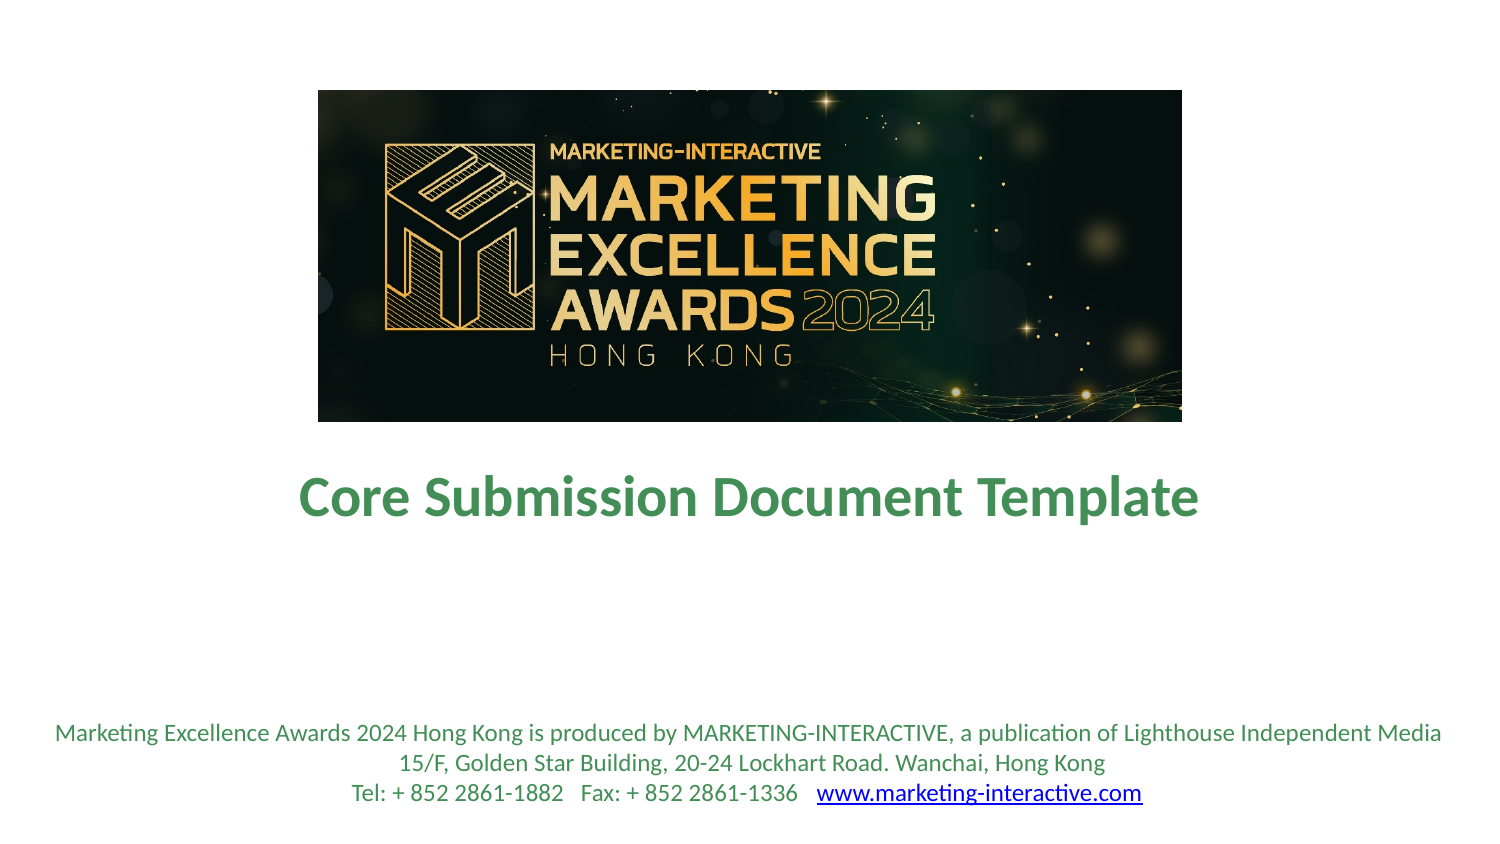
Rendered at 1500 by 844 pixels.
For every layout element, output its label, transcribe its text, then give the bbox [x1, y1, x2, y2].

picture [318, 89, 1182, 423]
text_box Marketing Excellence Awards 2024 Hong Kong is produced by MARKETING-INTERACTIVE, a publication of Lighthouse Independent Media 15/F, Golden Star Building, 20-24 Lockhart Road. Wanchai, Hong Kong Tel: + 852 2861-1882 Fax: + 852 2861-1336 www.marketing-interactive.com [0, 709, 1500, 814]
title Core Submission Document Template [0, 403, 1500, 584]
